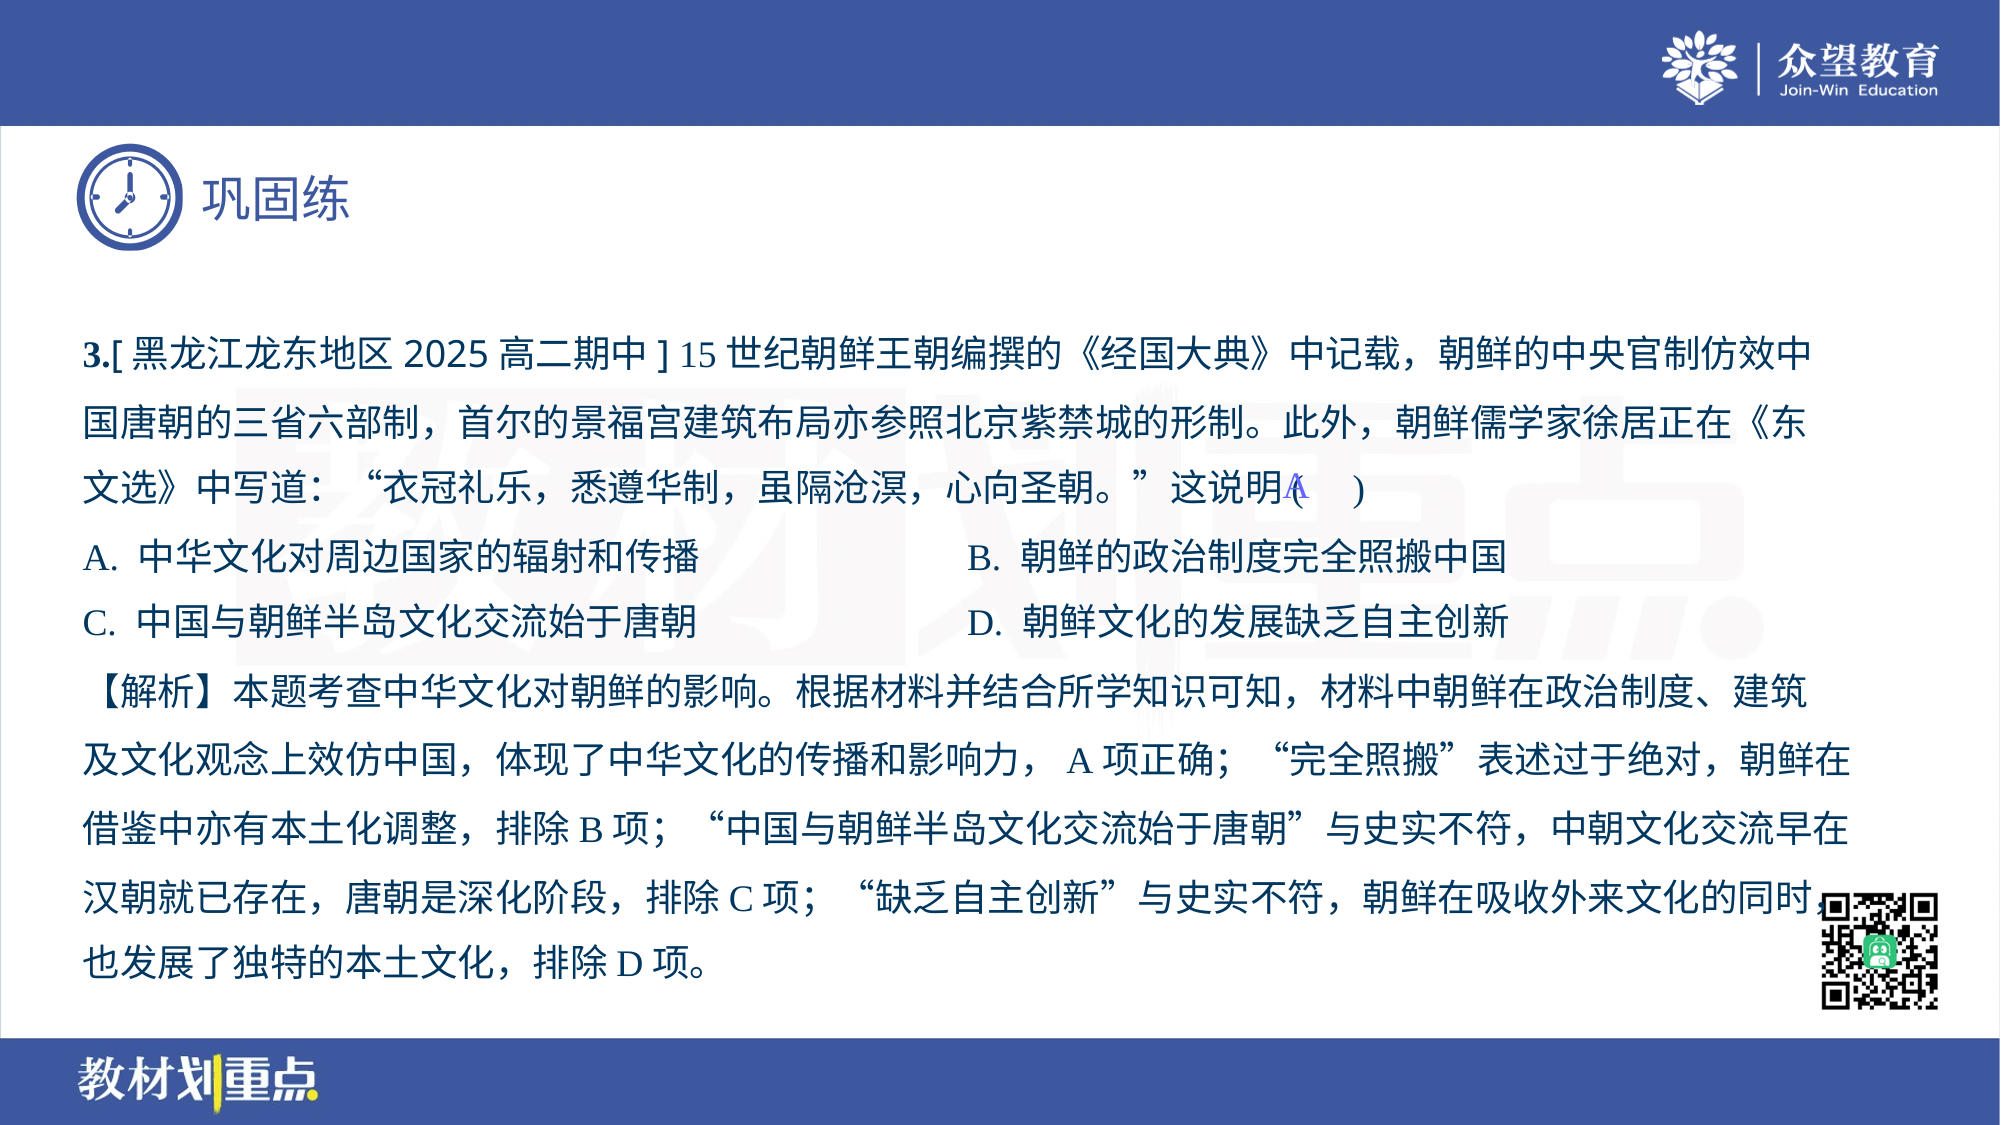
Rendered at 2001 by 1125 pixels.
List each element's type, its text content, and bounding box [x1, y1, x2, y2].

text_box A [1268, 441, 1324, 500]
text_box 【解析】本题考查中华文化对朝鲜的影响。根据材料并结合所学知识可知，材料中朝鲜在政治制度、建筑 及文化观念上效仿中国，体现了中华文化的传播和影响力，A项正确；“完全照搬”表述过于绝对，朝鲜在 借鉴中亦有本土化调整，排除B项；“中国与朝鲜半岛文化交流始于唐朝”与史实不符，中朝文化交流早在 汉朝就已存在，唐朝是深化阶段，排除C项；“缺乏自主创新”与史实不符，朝鲜在吸收外来文化的同时， 也发展了独特的本土文化，排除D项。 [82, 643, 1817, 978]
text_box 3.[黑龙江龙东地区2025高二期中] 15世纪朝鲜王朝编撰的《经国大典》中记载，朝鲜的中央官制仿效中 国唐朝的三省六部制，首尔的景福宫建筑布局亦参照北京紫禁城的形制。此外，朝鲜儒学家徐居正在《东 文选》中写道：“衣冠礼乐，悉遵华制，虽隔沧溟，心向圣朝。”这说明( ) [82, 306, 1817, 502]
text_box A. 中华文化对周边国家的辐射和传播 B. 朝鲜的政治制度完全照搬中国 C. 中国与朝鲜半岛文化交流始于唐朝 D. 朝鲜文化的发展缺乏自主创新 [82, 509, 1817, 636]
picture [0, 0, 2000, 1125]
